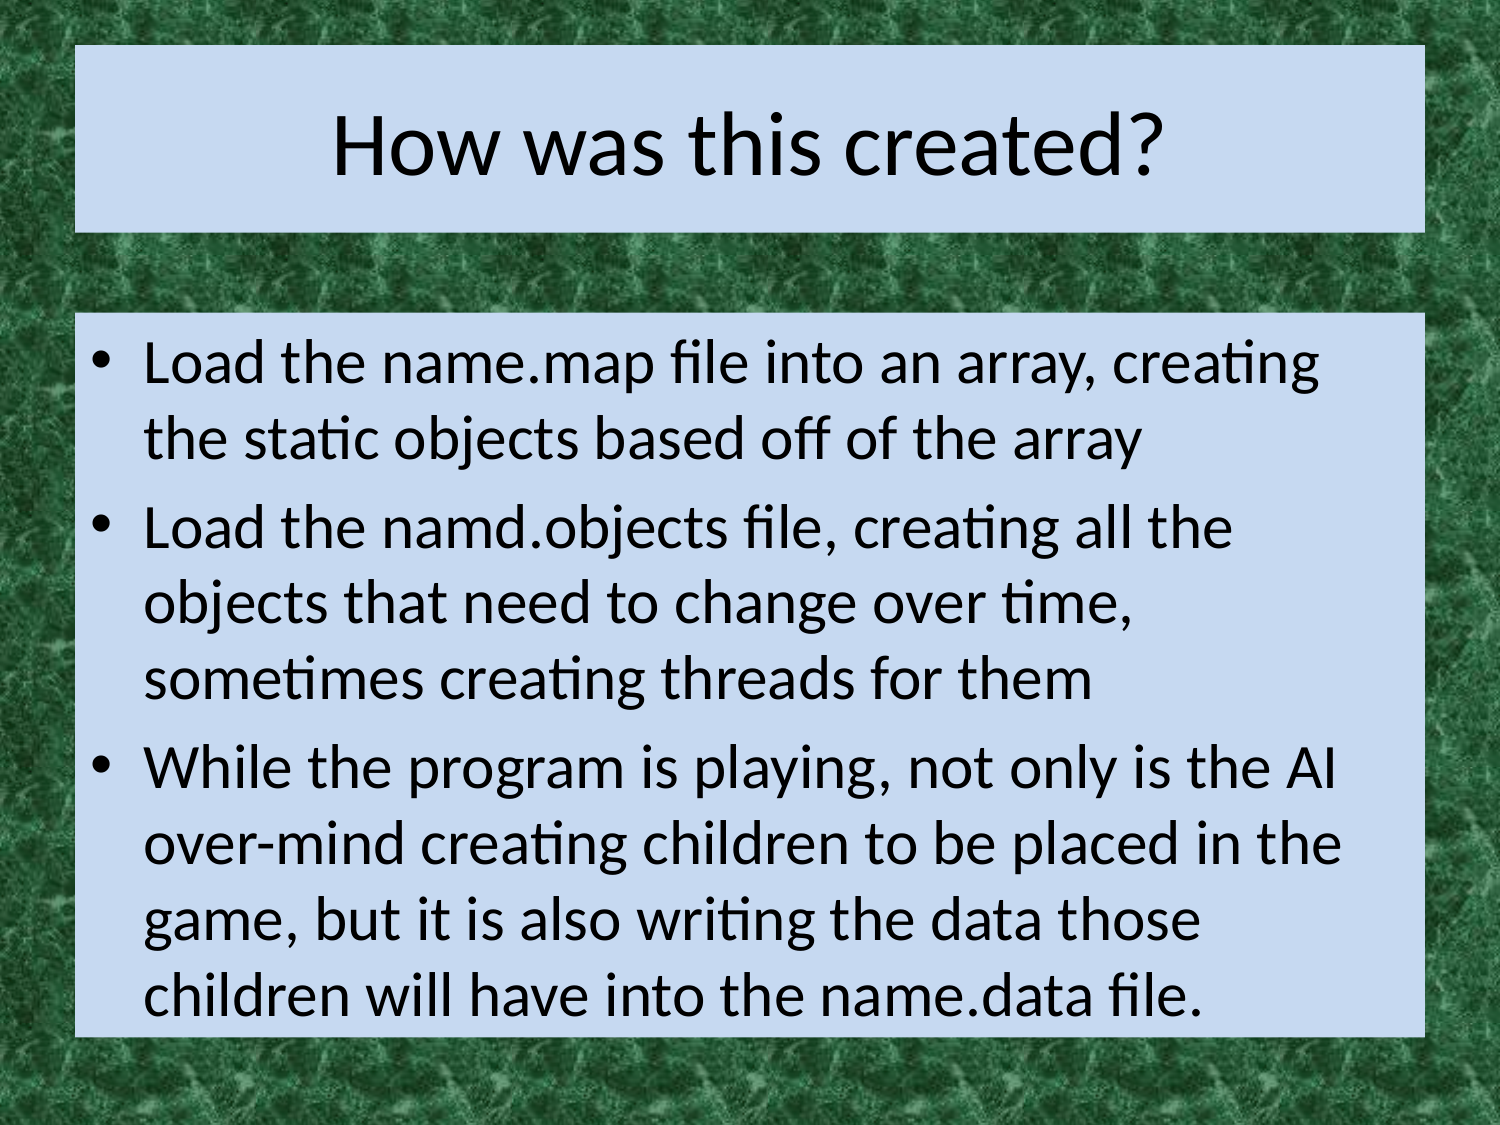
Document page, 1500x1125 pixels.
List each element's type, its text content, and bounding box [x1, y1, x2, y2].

list Load the name.map file into an array, creating the static objects based off of the array Load the namd.objects file, creating all the objects that need to change over time, sometimes creating threads for them While the program is playing, not only is the AI over-mind creating children to be placed in the game, but it is also writing the data those children will have into the name.data file. [75, 312, 1425, 1038]
picture [0, 0, 1500, 1125]
title How was this created? [75, 45, 1425, 233]
